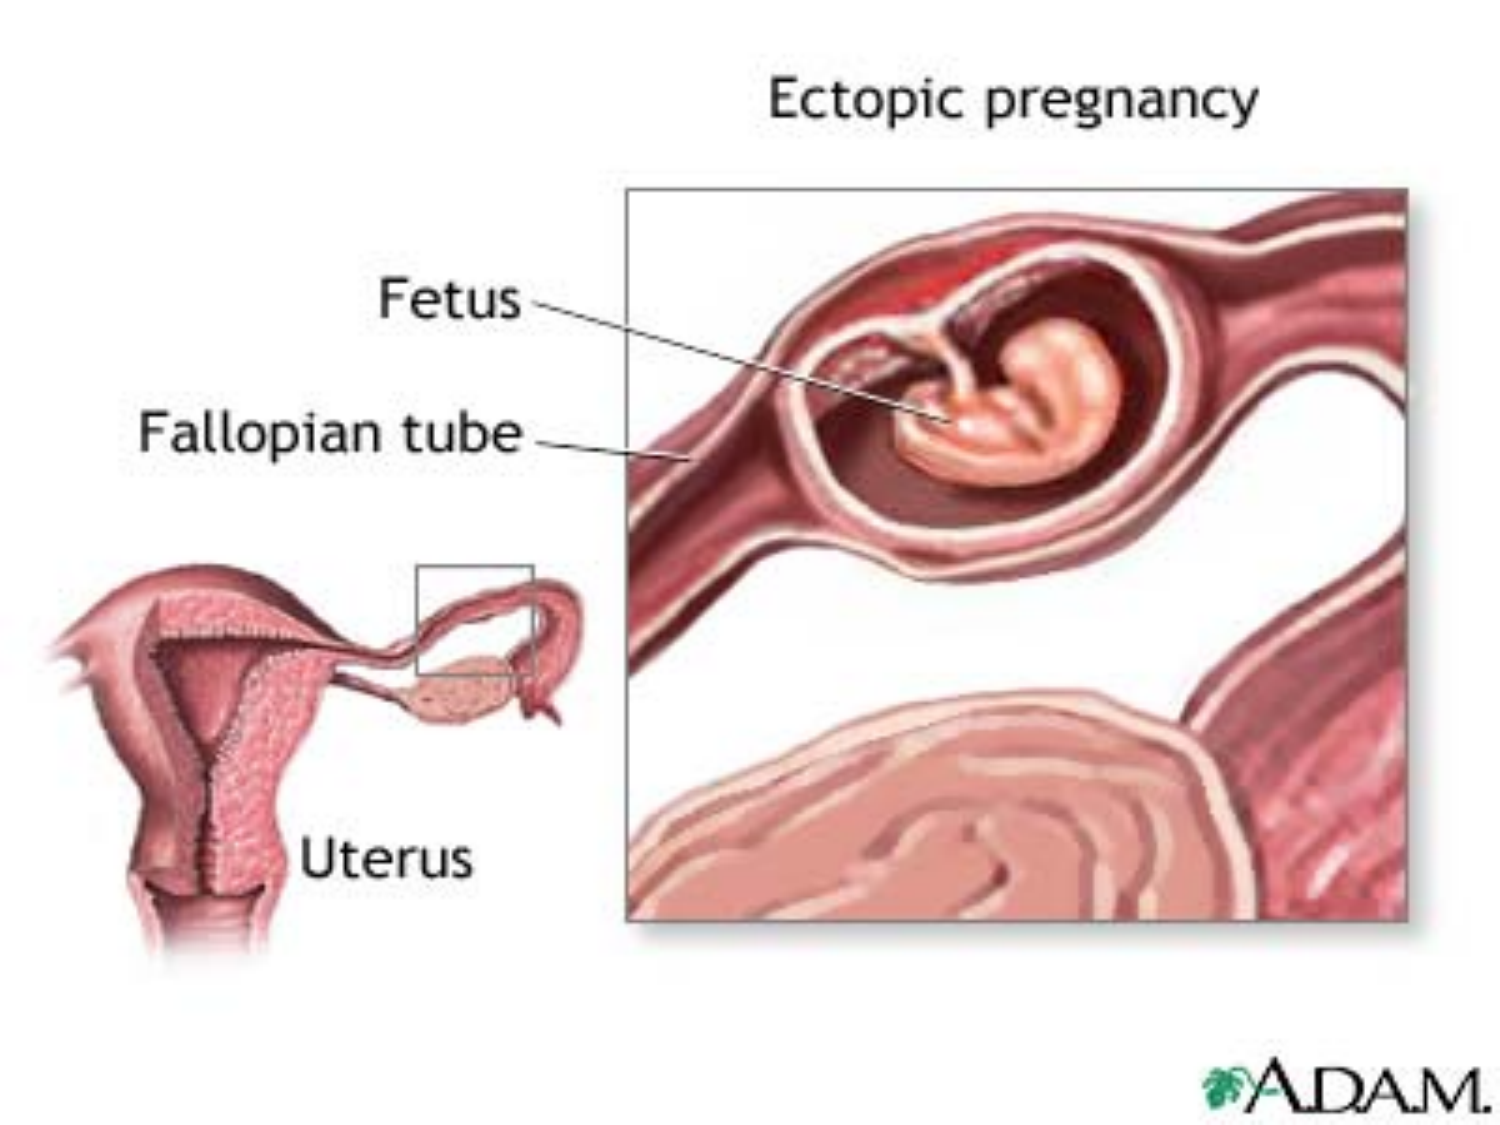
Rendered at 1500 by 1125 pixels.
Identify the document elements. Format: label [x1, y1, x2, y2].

text_box [0, 0, 1500, 1125]
